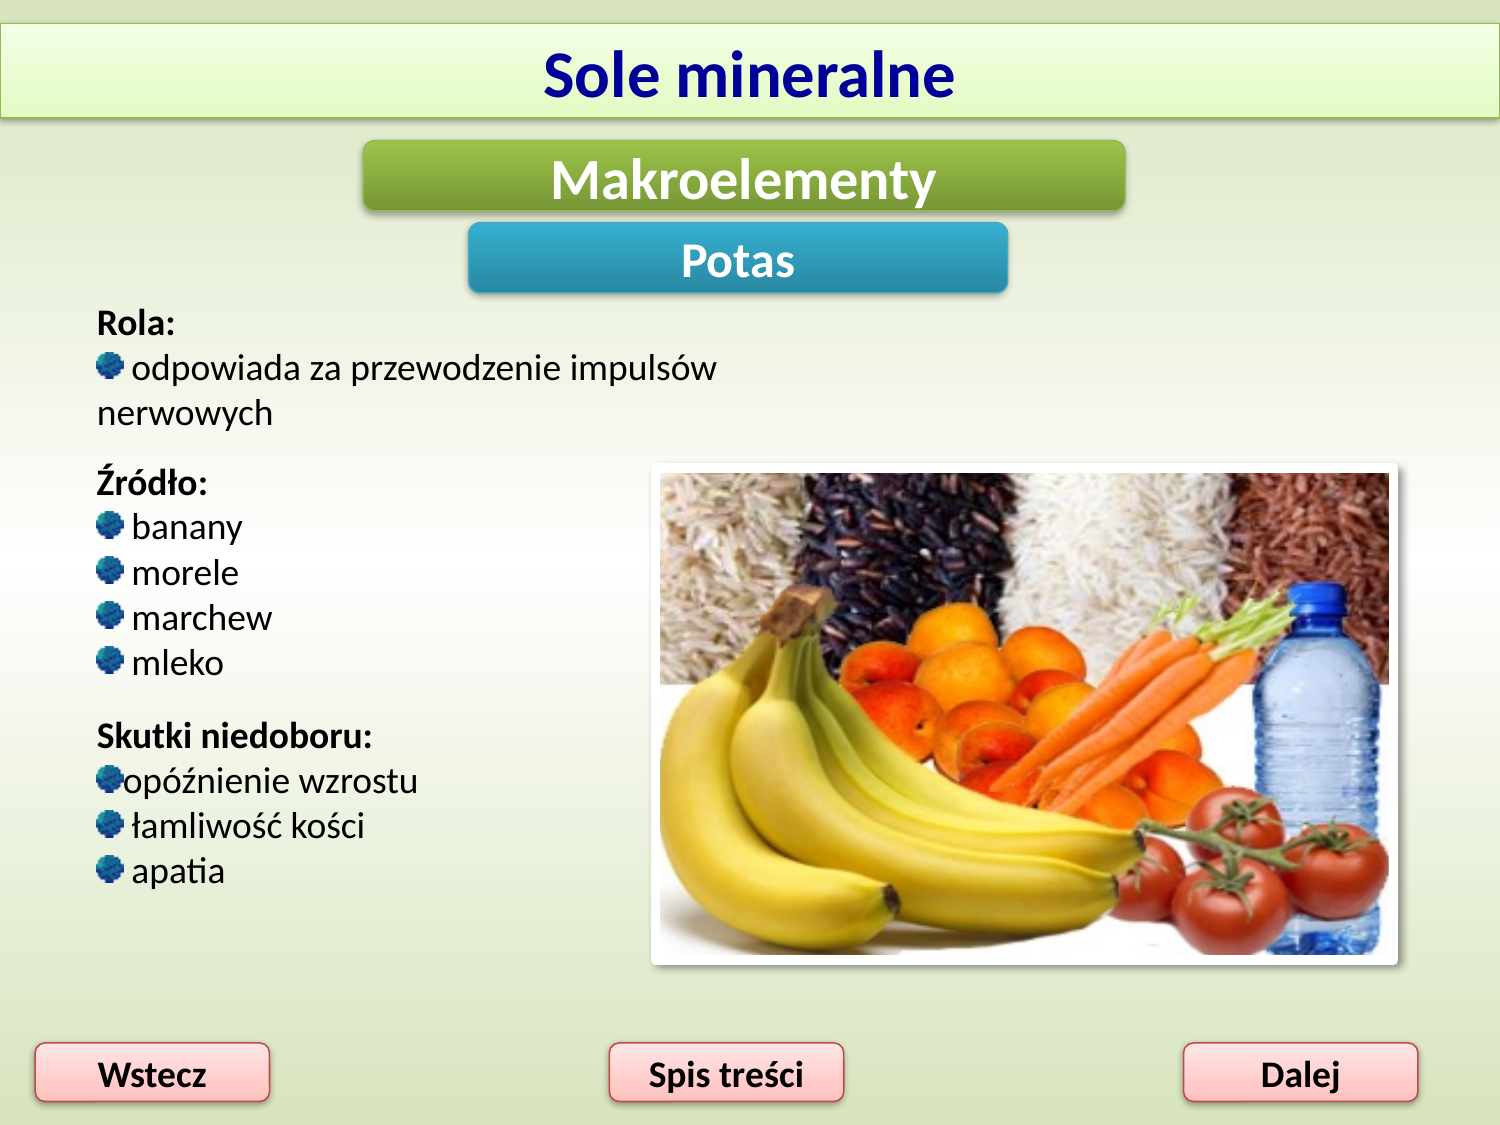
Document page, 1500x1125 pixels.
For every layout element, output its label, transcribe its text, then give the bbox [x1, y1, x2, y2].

text_box Sole mineralne [0, 23, 1500, 119]
picture [96, 810, 124, 838]
text_box Źródło: banany morele marchew mleko [81, 450, 891, 690]
text_box Rola: odpowiada za przewodzenie impulsów nerwowych [82, 290, 903, 441]
picture [96, 511, 124, 539]
text_box Dalej [1182, 1042, 1419, 1103]
text_box Wstecz [34, 1042, 271, 1103]
picture [96, 601, 124, 629]
picture [96, 556, 124, 584]
picture [96, 765, 124, 793]
text_box [653, 466, 1396, 962]
text_box Skutki niedoboru: opóźnienie wzrostu łamliwość kości apatia [82, 704, 652, 899]
text_box Makroelementy [362, 139, 1126, 212]
picture [96, 352, 124, 379]
picture [96, 855, 124, 883]
picture [96, 646, 124, 674]
text_box Spis treści [608, 1042, 845, 1103]
text_box Potas [467, 221, 1009, 294]
